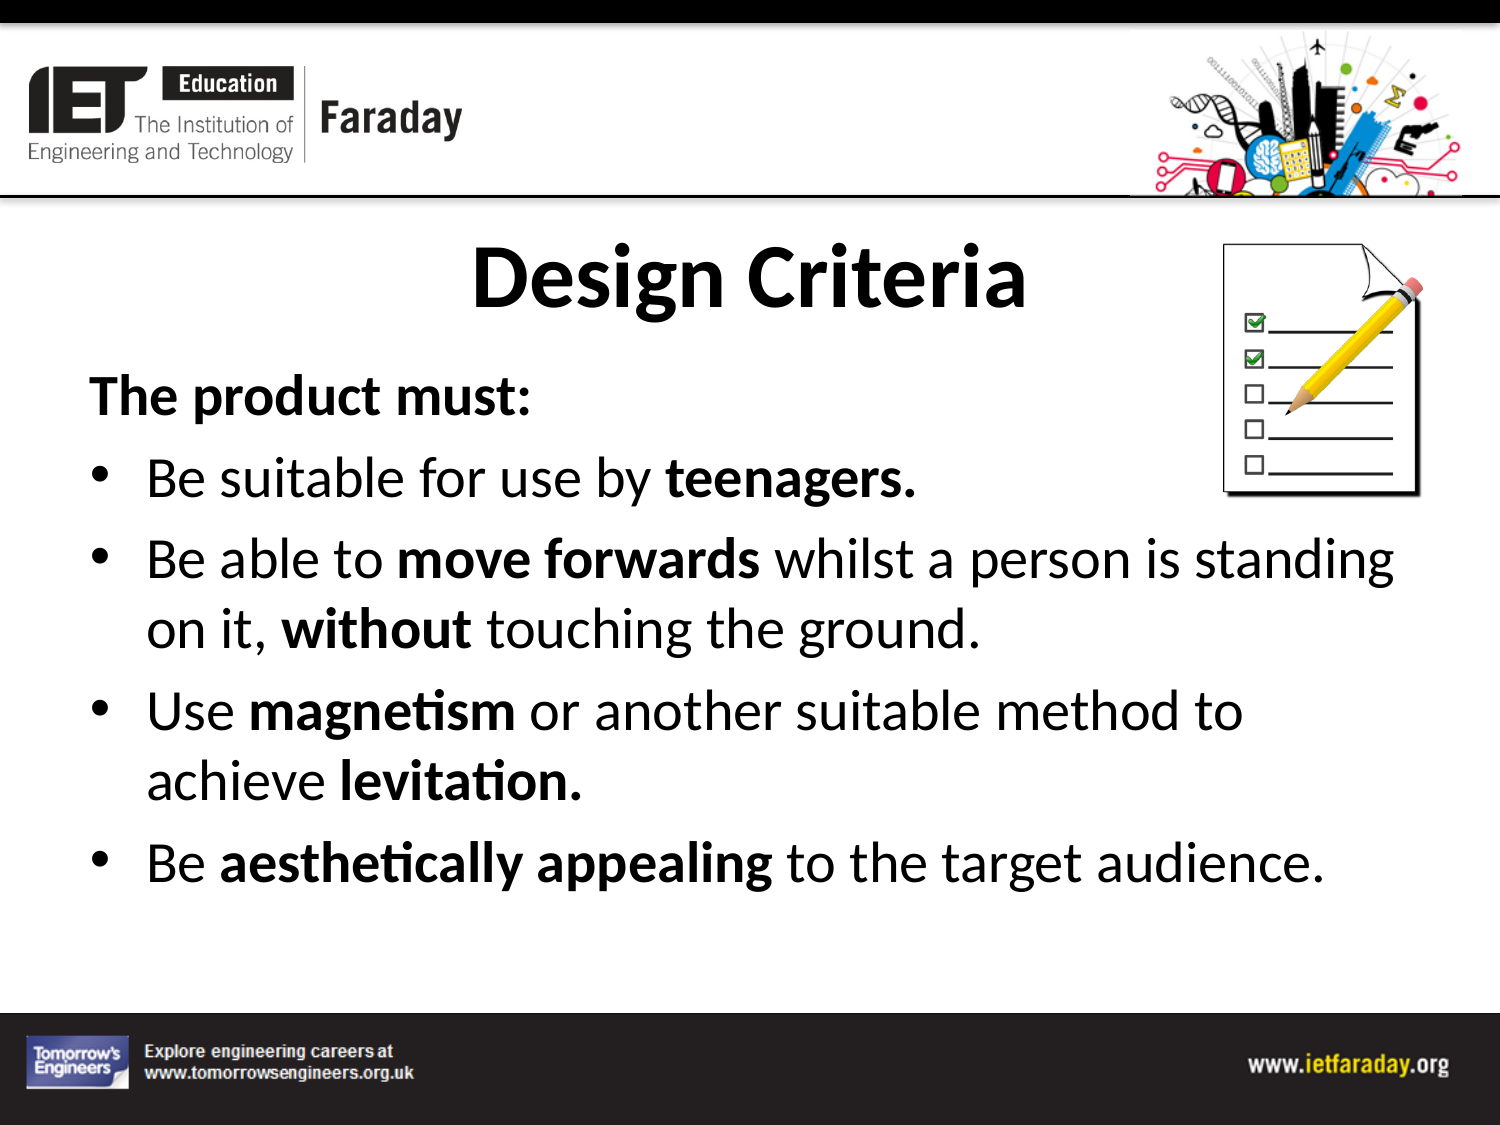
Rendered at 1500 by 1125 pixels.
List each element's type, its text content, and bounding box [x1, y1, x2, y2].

text_box The product must: Be suitable for use by teenagers. Be able to move forwards whilst a person is standing on it, without touching the ground. Use magnetism or another suitable method to achieve levitation. Be aesthetically appealing to the target audience. [74, 349, 1425, 1005]
picture [0, 1013, 1500, 1125]
picture [1338, 167, 1345, 175]
picture [1130, 30, 1462, 197]
title Design Criteria [75, 208, 1425, 327]
picture [1222, 243, 1423, 499]
picture [29, 66, 462, 163]
picture [1308, 192, 1335, 197]
